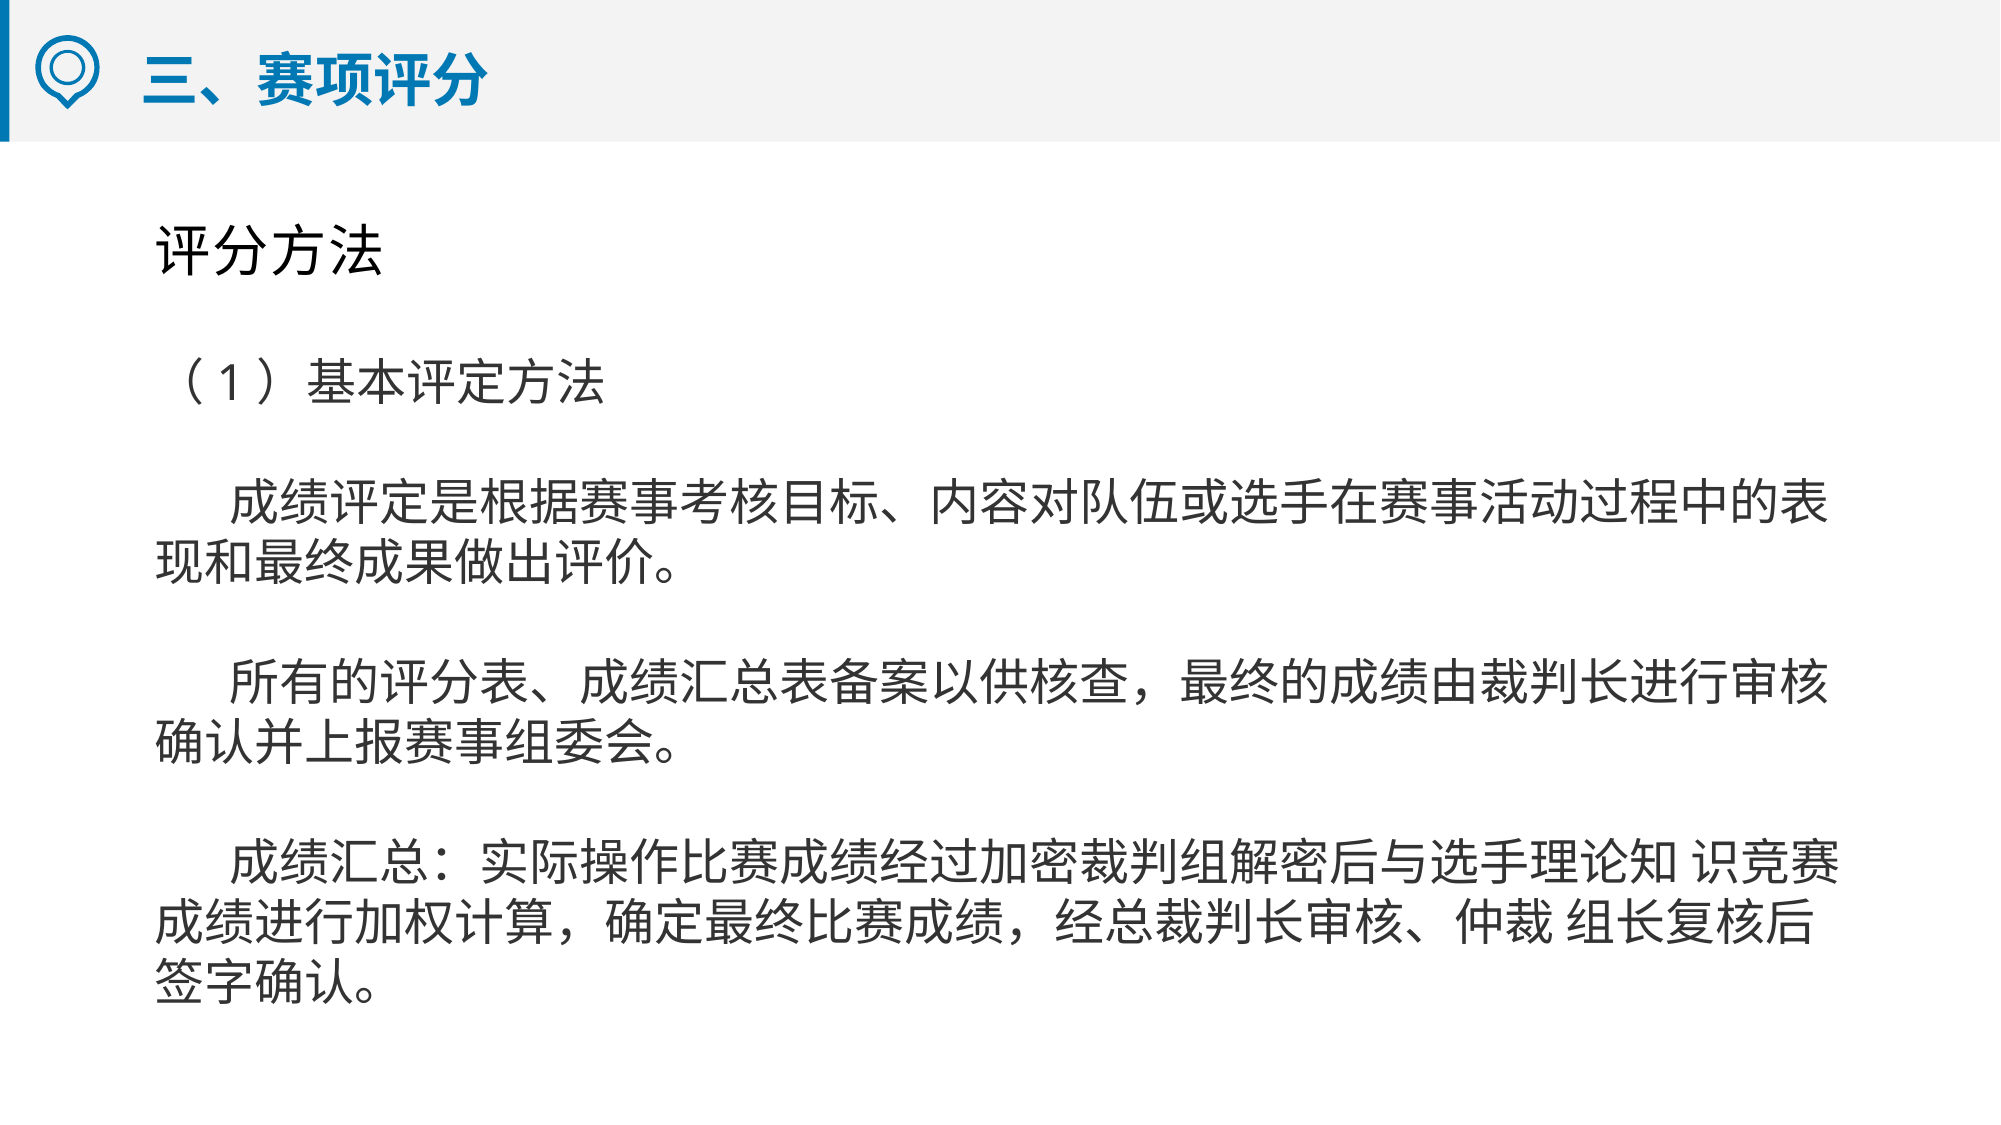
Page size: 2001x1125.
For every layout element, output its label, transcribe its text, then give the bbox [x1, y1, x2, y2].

list 评分方法 （1）基本评定方法 成绩评定是根据赛事考核目标、内容对队伍或选手在赛事活动过程中的表现和最终成果做出评价。 所有的评分表、成绩汇总表备案以供核查，最终的成绩由裁判长进行审核确认并上报赛事组委会。 成绩汇总：实际操作比赛成绩经过加密裁判组解密后与选手理论知 识竞赛成绩进行加权计算，确定最终比赛成绩，经总裁判长审核、仲裁 组长复核后签字确认。 [137, 208, 1863, 857]
title 三、赛项评分 [125, 41, 910, 116]
